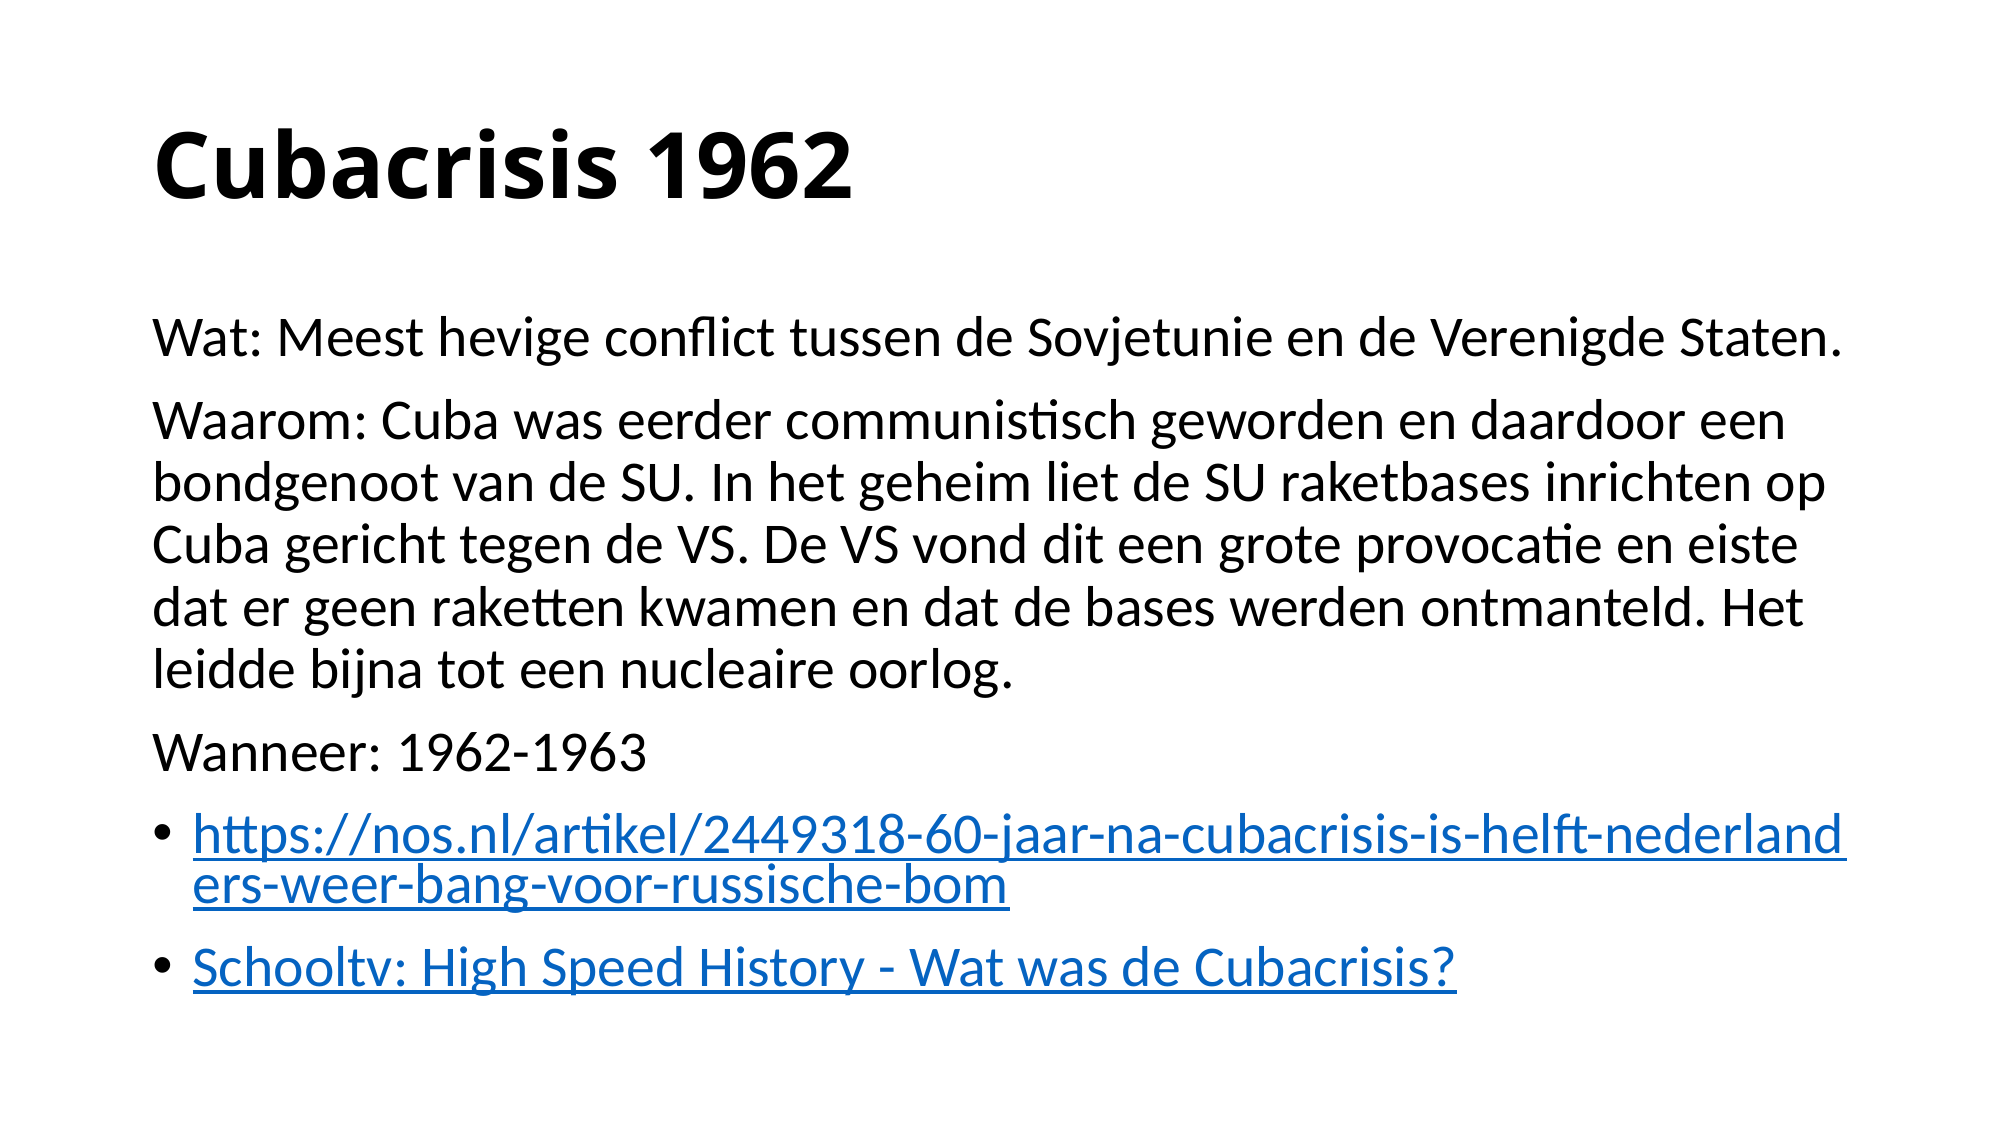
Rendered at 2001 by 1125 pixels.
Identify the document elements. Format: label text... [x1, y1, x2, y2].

list Wat: Meest hevige conflict tussen de Sovjetunie en de Verenigde Staten. Waarom: Cuba was eerder communistisch geworden en daardoor een bondgenoot van de SU. In het geheim liet de SU raketbases inrichten op Cuba gericht tegen de VS. De VS vond dit een grote provocatie en eiste dat er geen raketten kwamen en dat de bases werden ontmanteld. Het leidde bijna tot een nucleaire oorlog. Wanneer: 1962-1963 https://nos.nl/artikel/2449318-60-jaar-na-cubacrisis-is-helft-nederlanders-weer-bang-voor-russische-bom Schooltv: High Speed History - Wat was de Cubacrisis? [137, 299, 1863, 1014]
title Cubacrisis 1962 [137, 59, 1863, 278]
